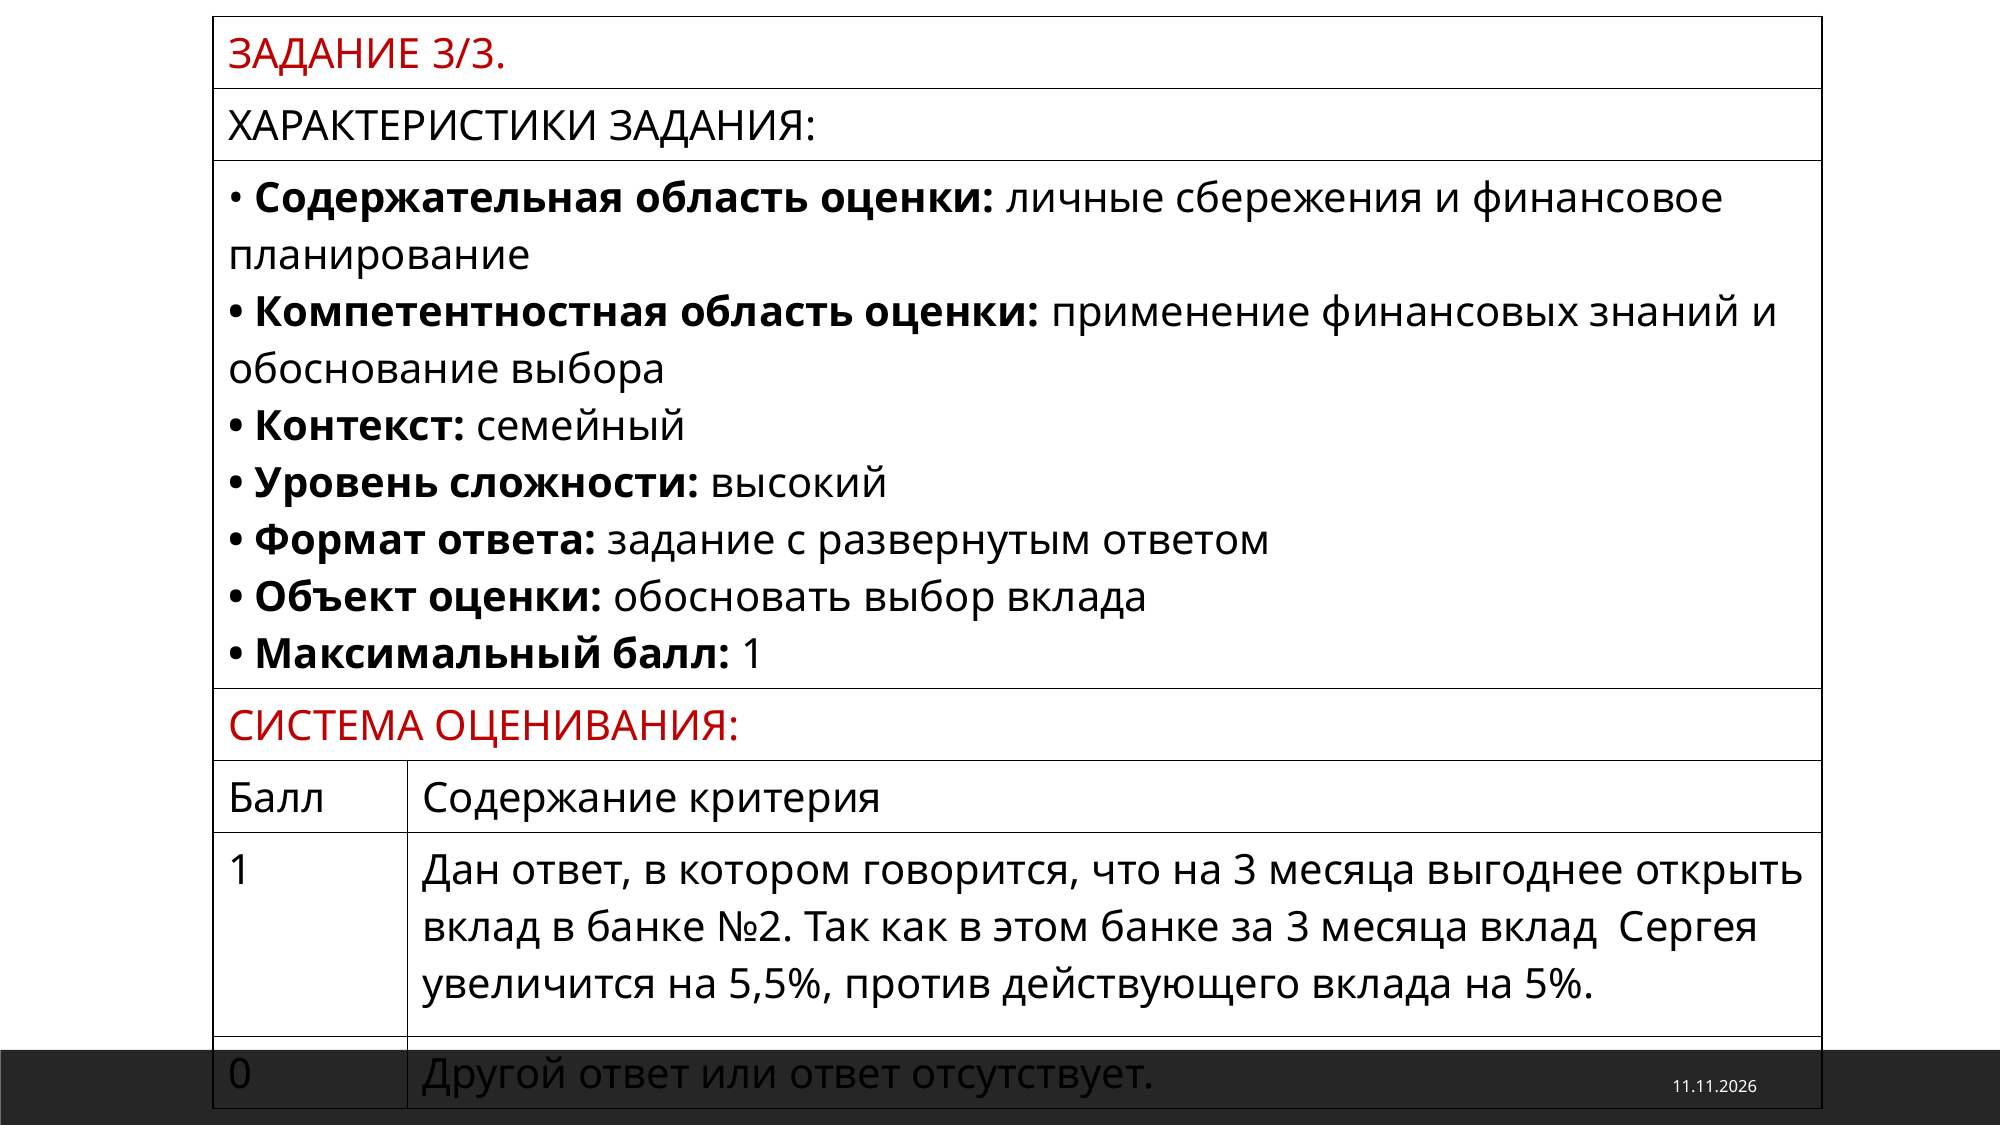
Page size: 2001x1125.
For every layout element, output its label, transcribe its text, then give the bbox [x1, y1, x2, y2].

table_cell 0 [214, 1037, 407, 1108]
table_cell Балл [214, 761, 407, 832]
table_cell Дан ответ, в котором говорится, что на 3 месяца выгоднее открыть вклад в банке №2. Так как в этом банке за 3 месяца вклад Сергея увеличится на 5,5%, против действующего вклада на 5%. [408, 833, 1821, 1036]
table_cell Содержание критерия [408, 761, 1821, 832]
table_cell СИСТЕМА ОЦЕНИВАНИЯ: [214, 689, 1821, 760]
table_header ЗАДАНИЕ 3/3. [214, 17, 1821, 88]
table_cell • Содержательная область оценки: личные сбережения и финансовое планирование • Компетентностная область оценки: применение финансовых знаний и обоснование выбора • Контекст: семейный • Уровень сложности: высокий • Формат ответа: задание с развернутым ответом • Объект оценки: обосновать выбор вклада • Максимальный балл: 1 [214, 161, 1821, 688]
table_cell ХАРАКТЕРИСТИКИ ЗАДАНИЯ: [214, 89, 1821, 160]
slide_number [1348, 1109, 1773, 1118]
table_cell 1 [214, 833, 407, 1036]
table_cell Другой ответ или ответ отсутствует. [408, 1037, 1821, 1108]
